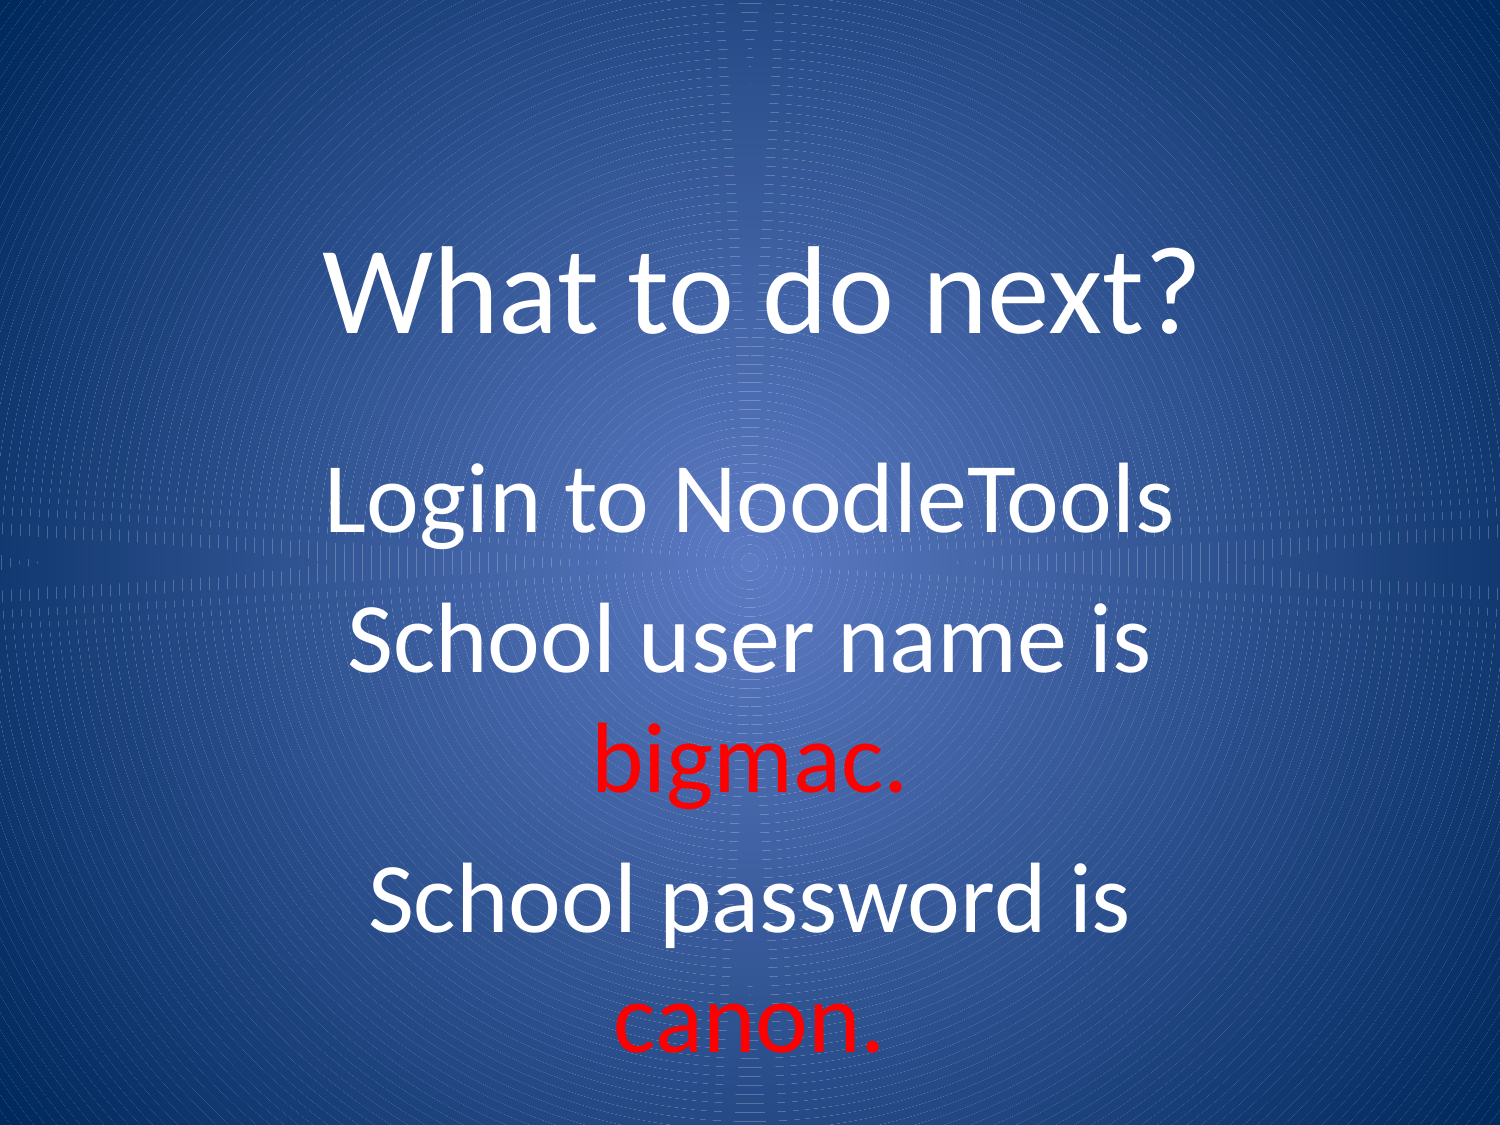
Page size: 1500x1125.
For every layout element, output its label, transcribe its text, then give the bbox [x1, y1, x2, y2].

title What to do next? [125, 162, 1400, 404]
subtitle Login to NoodleTools School user name is bigmac. School password is canon. [225, 425, 1275, 713]
